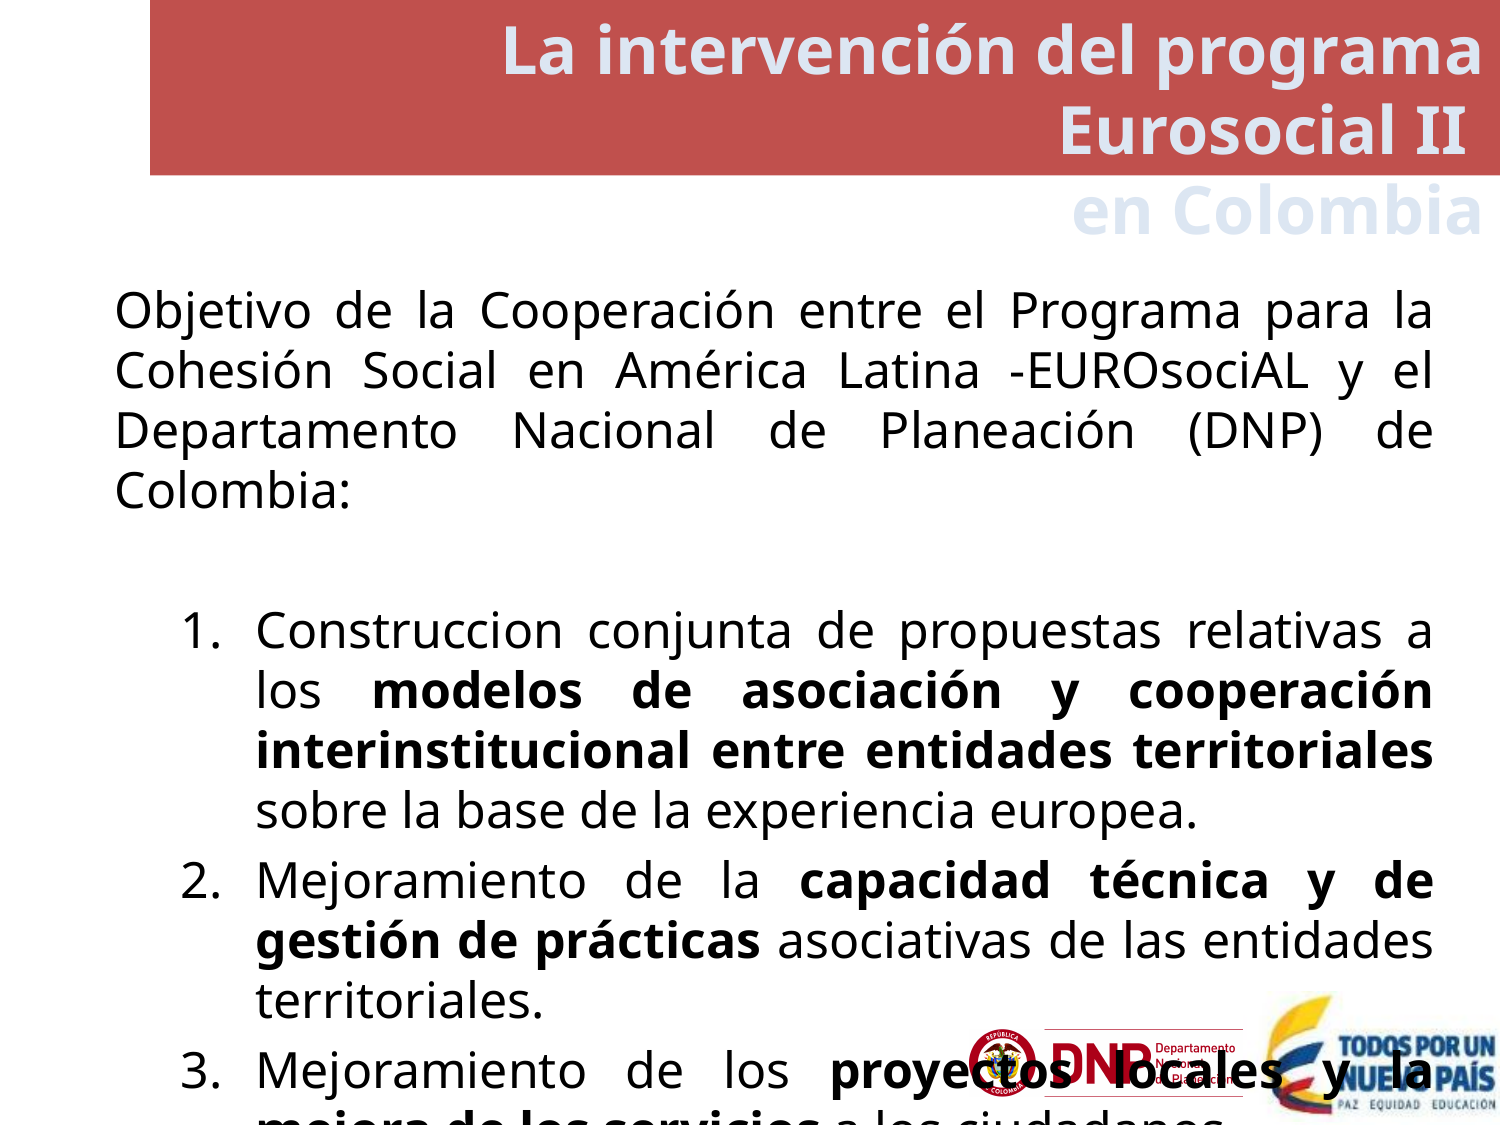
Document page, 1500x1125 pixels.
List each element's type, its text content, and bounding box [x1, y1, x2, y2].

picture [969, 991, 1500, 1125]
title La intervención del programa Eurosocial II en Colombia [150, 0, 1500, 176]
list Objetivo de la Cooperación entre el Programa para la Cohesión Social en América Latina -EUROsociAL y el Departamento Nacional de Planeación (DNP) de Colombia: Construccion conjunta de propuestas relativas a los modelos de asociación y cooperación interinstitucional entre entidades territoriales sobre la base de la experiencia europea. Mejoramiento de la capacidad técnica y de gestión de prácticas asociativas de las entidades territoriales. Mejoramiento de los proyectos locales y la mejora de los servicios a los ciudadanos. [99, 211, 1450, 1028]
